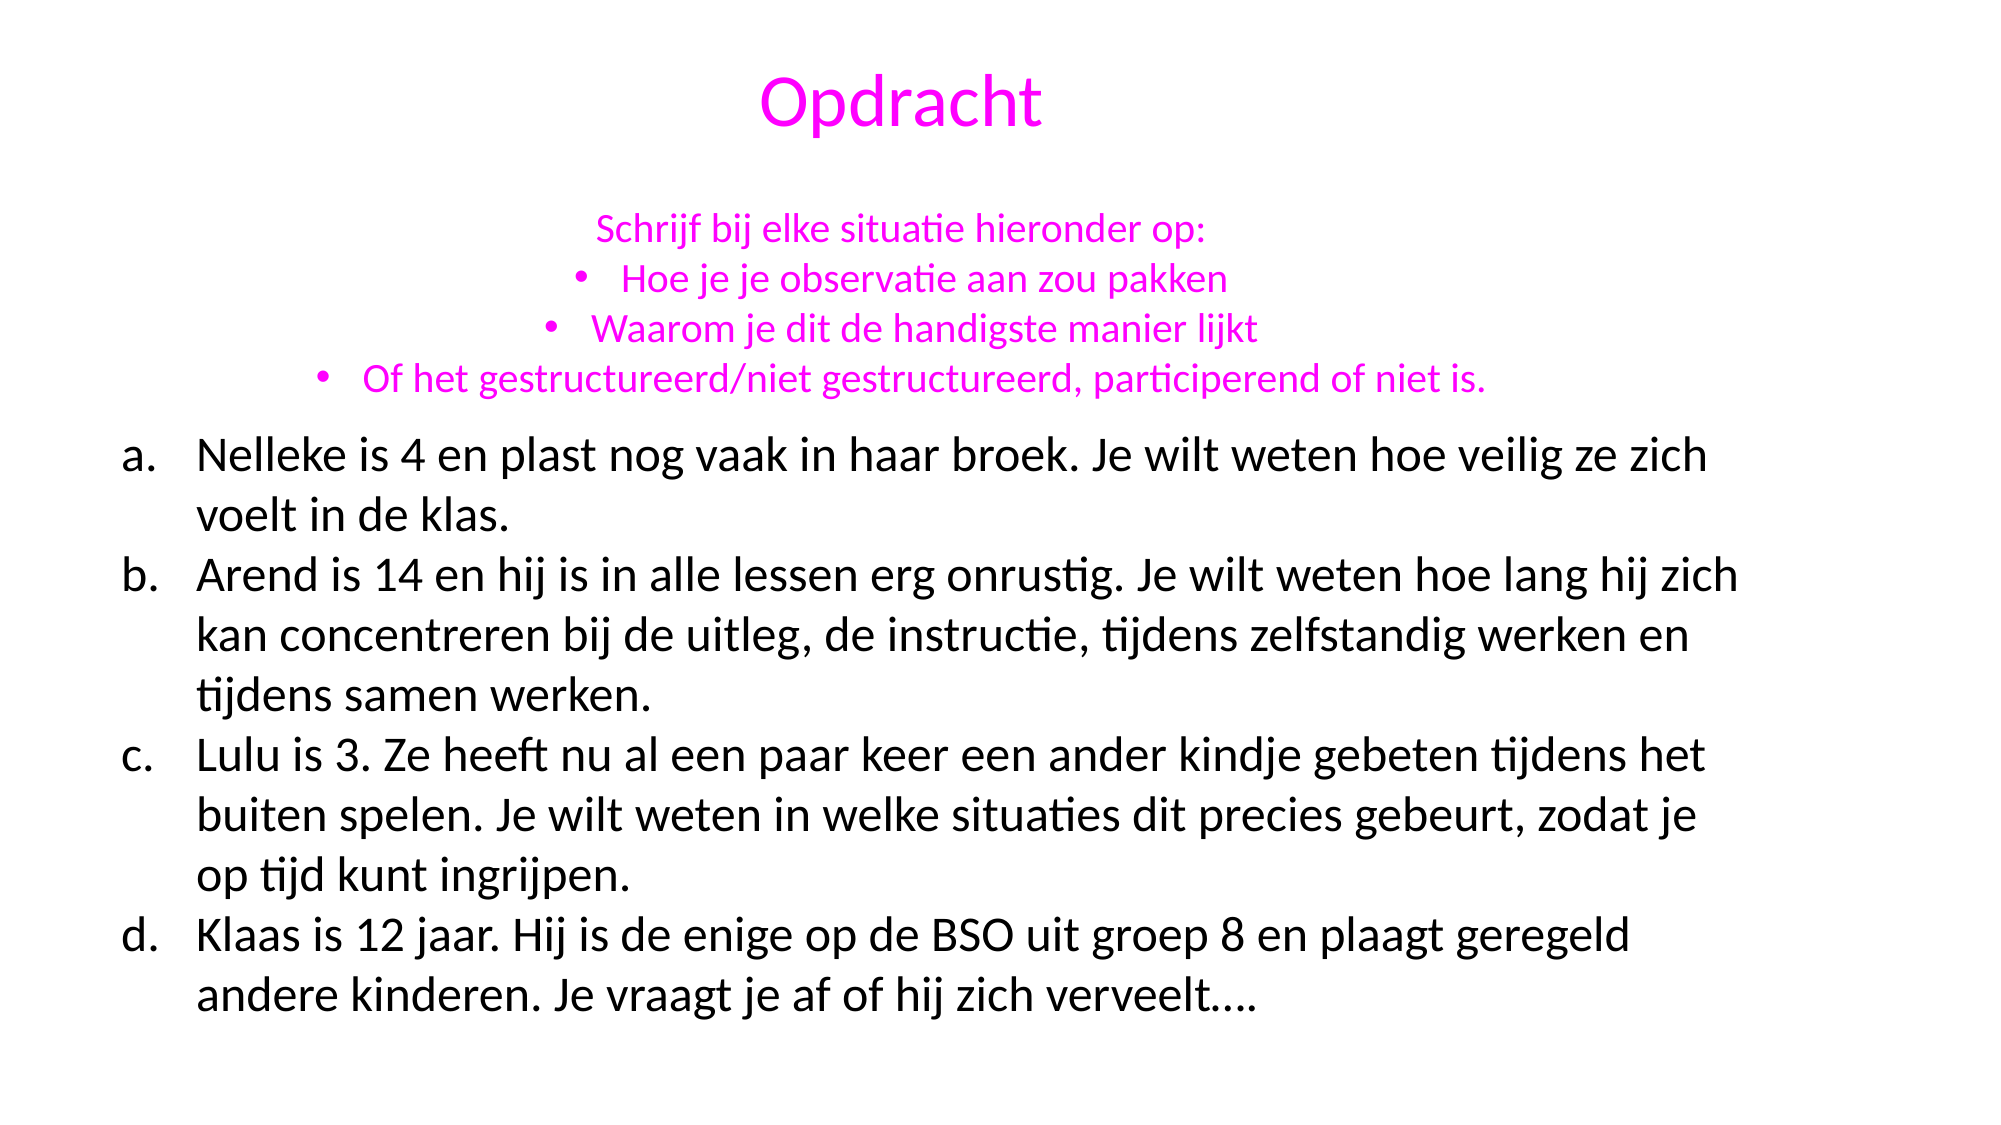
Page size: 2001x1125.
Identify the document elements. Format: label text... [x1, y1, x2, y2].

text_box Opdracht Schrijf bij elke situatie hieronder op: Hoe je je observatie aan zou pakken Waarom je dit de handigste manier lijkt Of het gestructureerd/niet gestructureerd, participerend of niet is. [106, 43, 1697, 353]
text_box Nelleke is 4 en plast nog vaak in haar broek. Je wilt weten hoe veilig ze zich voelt in de klas. Arend is 14 en hij is in alle lessen erg onrustig. Je wilt weten hoe lang hij zich kan concentreren bij de uitleg, de instructie, tijdens zelfstandig werken en tijdens samen werken. Lulu is 3. Ze heeft nu al een paar keer een ander kindje gebeten tijdens het buiten spelen. Je wilt weten in welke situaties dit precies gebeurt, zodat je op tijd kunt ingrijpen. Klaas is 12 jaar. Hij is de enige op de BSO uit groep 8 en plaagt geregeld andere kinderen. Je vraagt je af of hij zich verveelt…. [106, 353, 1772, 1029]
